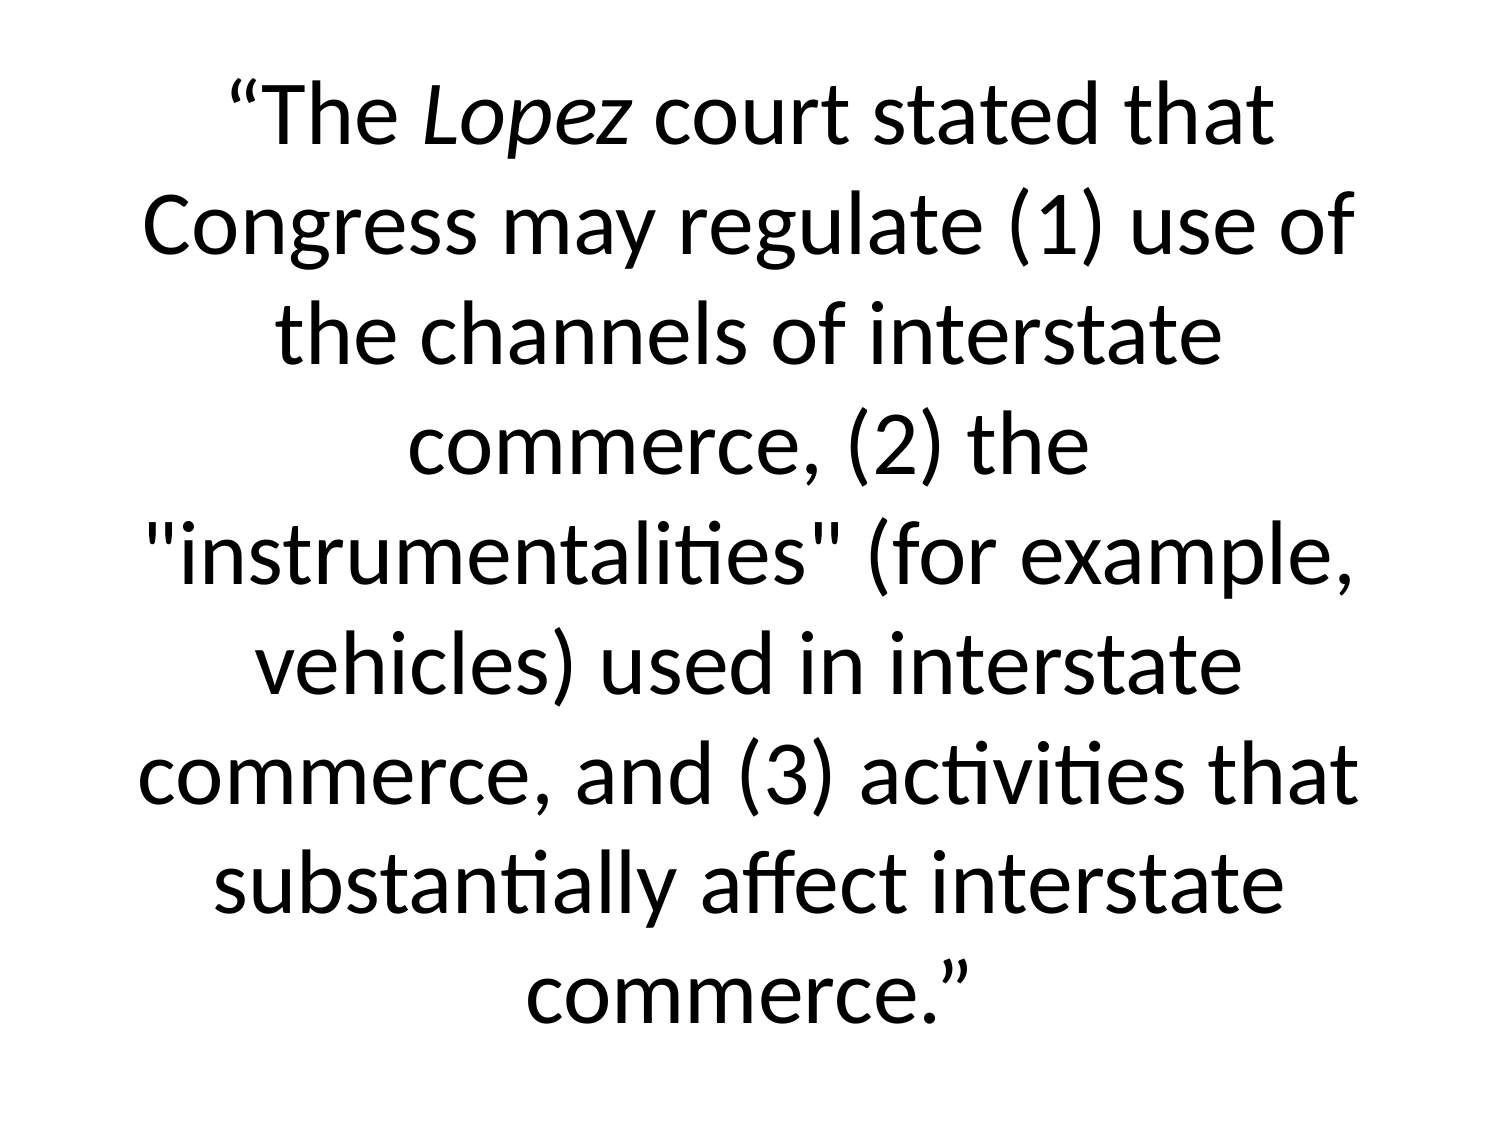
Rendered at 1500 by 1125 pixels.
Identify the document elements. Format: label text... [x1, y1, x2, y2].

title “The Lopez court stated that Congress may regulate (1) use of the channels of interstate commerce, (2) the "instrumentalities" (for example, vehicles) used in interstate commerce, and (3) activities that substantially affect interstate commerce.” [74, 44, 1426, 1051]
